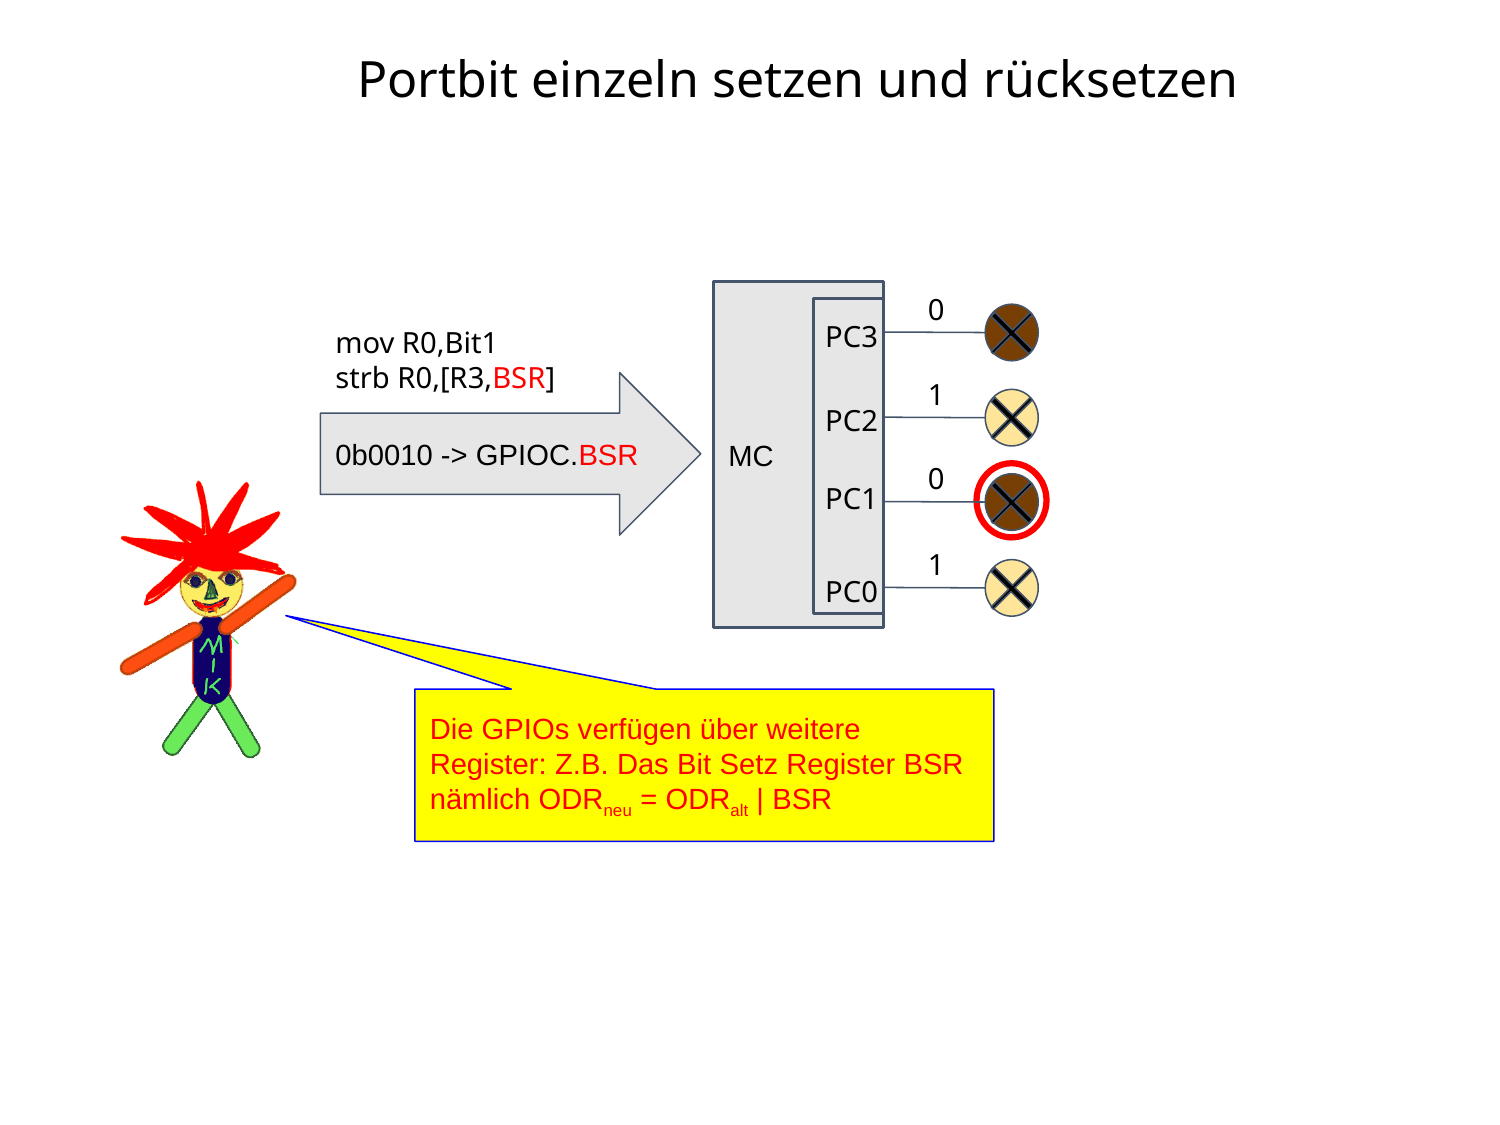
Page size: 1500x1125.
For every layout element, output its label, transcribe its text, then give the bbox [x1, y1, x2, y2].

text_box PC0 [810, 558, 877, 617]
text_box mov R0,Bit1 strb R0,[R3,BSR] [320, 309, 597, 405]
picture [100, 473, 308, 765]
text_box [882, 275, 1051, 360]
text_box [813, 298, 877, 614]
text_box 0b0010 -> GPIOC.BSR [320, 372, 701, 536]
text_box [882, 445, 1051, 531]
text_box Die GPIOs verfügen über weitere Register: Z.B. Das Bit Setz Register BSR nämlich ODRneu = ODRalt | BSR [312, 620, 994, 842]
title Portbit einzeln setzen und rücksetzen [160, 41, 1436, 116]
text_box MC [713, 281, 877, 628]
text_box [882, 531, 1051, 628]
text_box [882, 360, 1051, 445]
